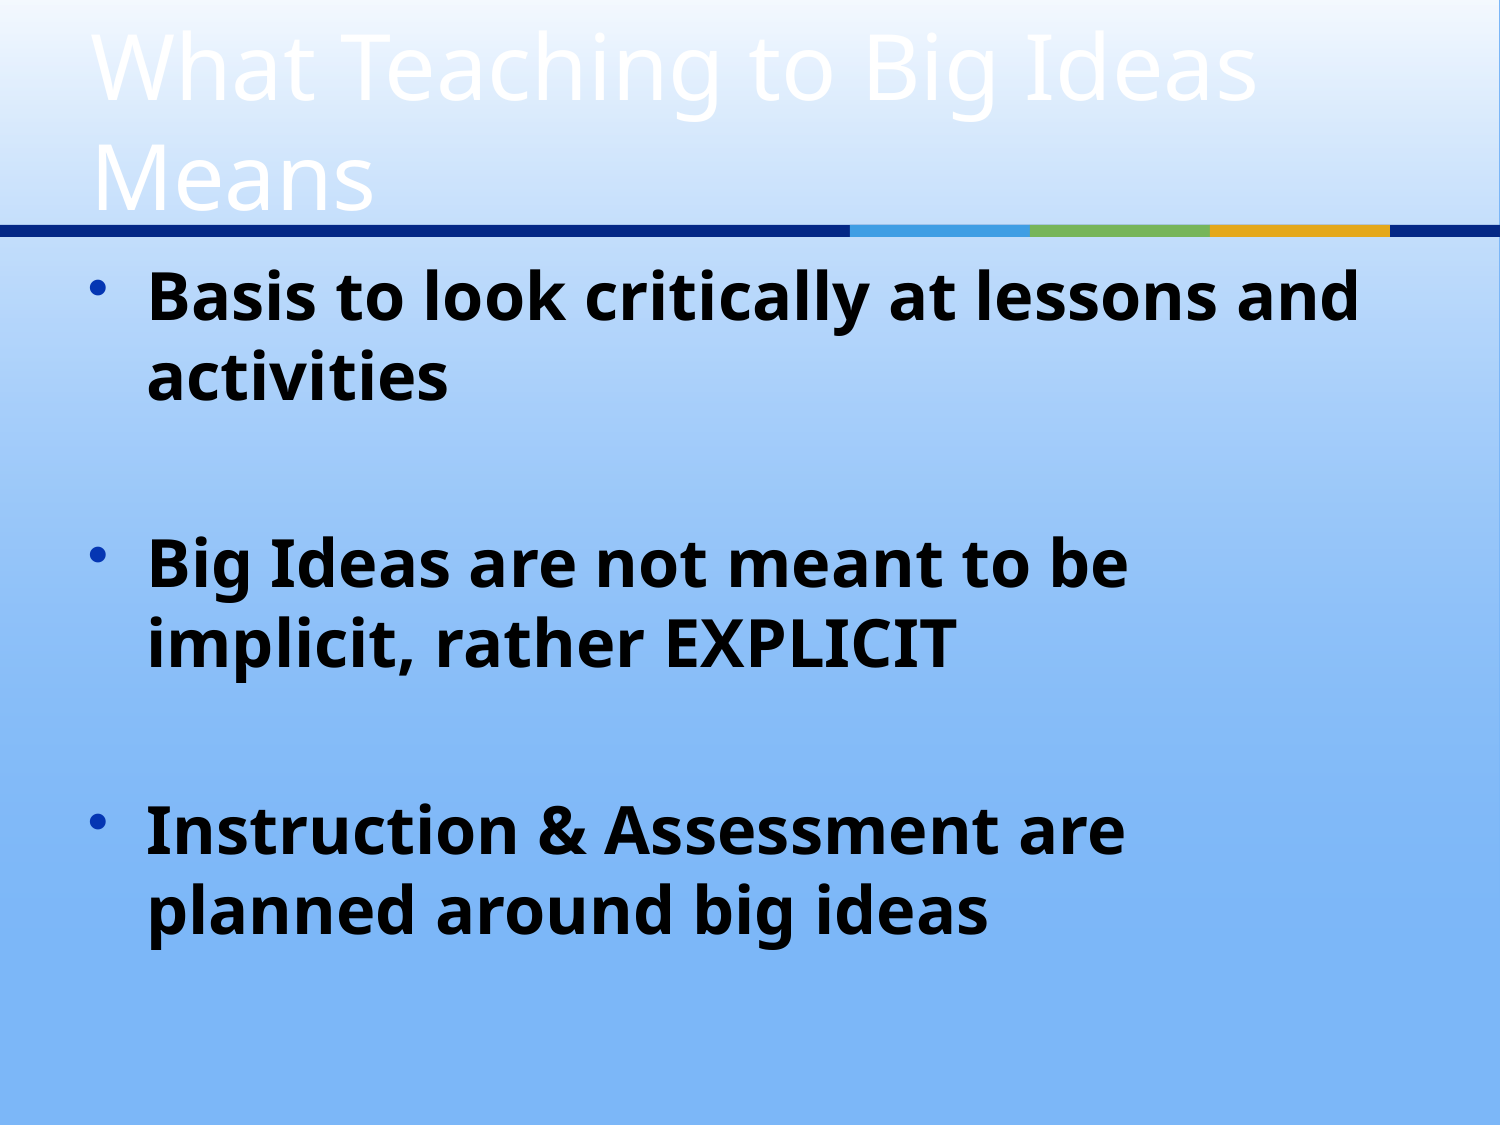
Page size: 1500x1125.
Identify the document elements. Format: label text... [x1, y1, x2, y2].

title What Teaching to Big Ideas Means [75, 24, 1425, 213]
list Basis to look critically at lessons and activities Big Ideas are not meant to be implicit, rather EXPLICIT Instruction & Assessment are planned around big ideas [75, 246, 1425, 1088]
